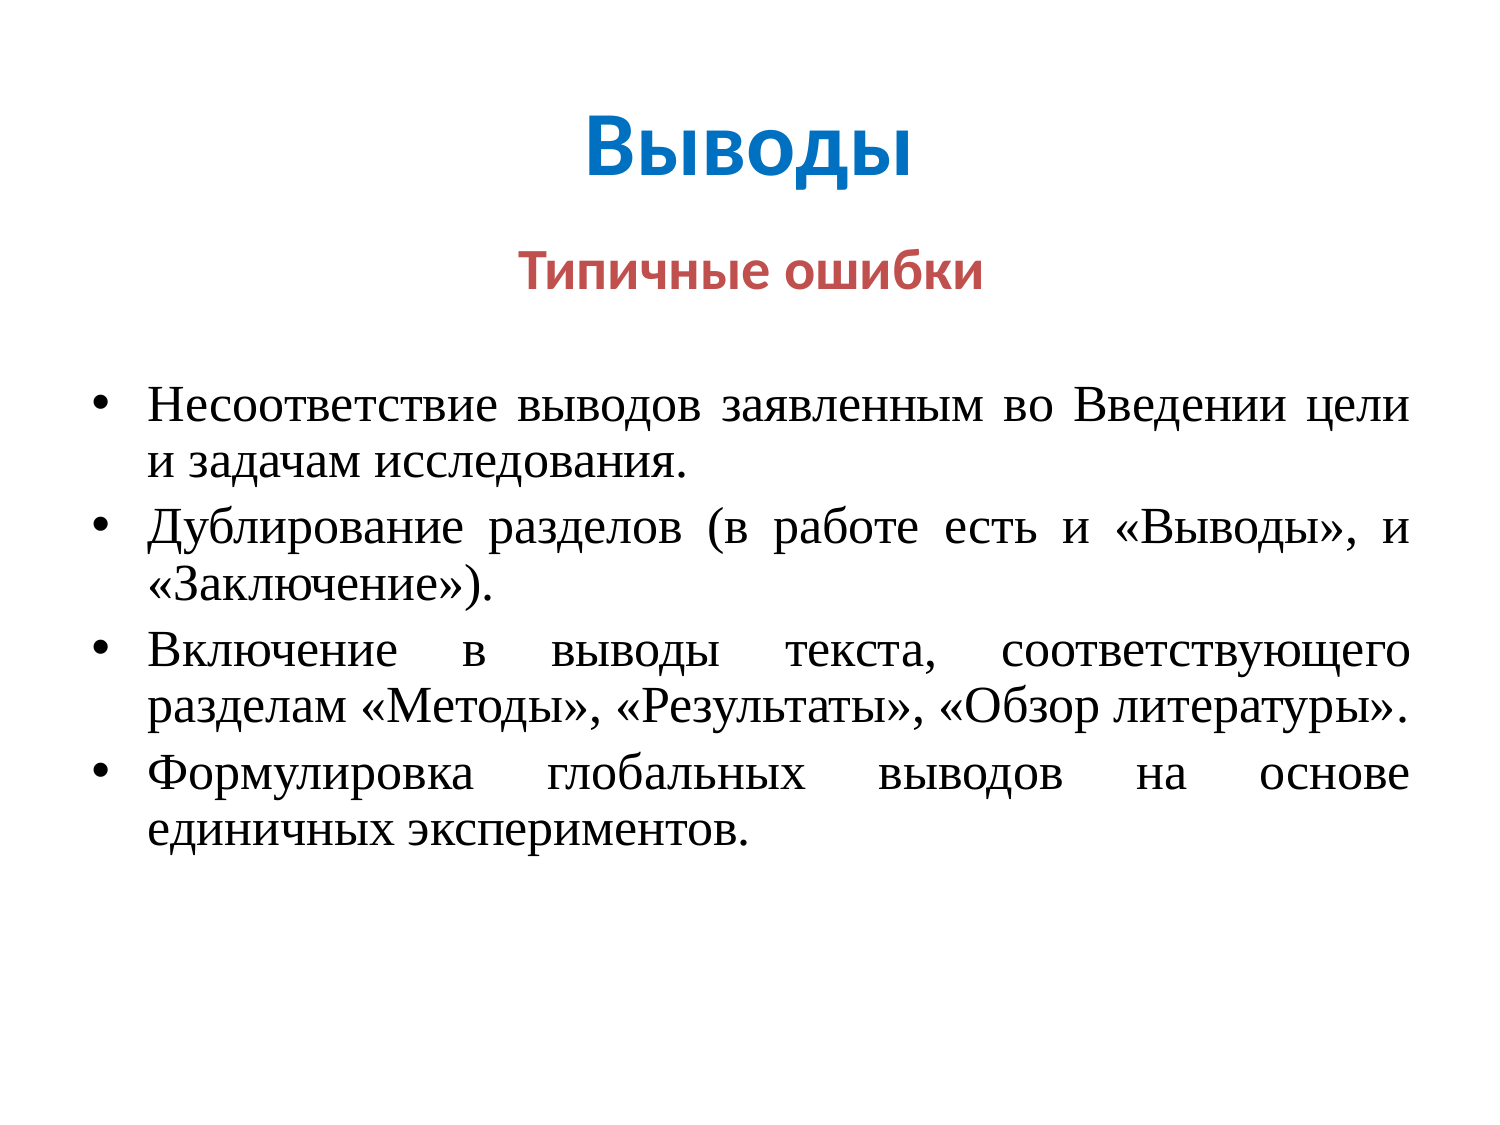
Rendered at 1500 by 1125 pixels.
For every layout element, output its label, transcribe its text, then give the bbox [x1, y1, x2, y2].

list Типичные ошибки Несоответствие выводов заявленным во Введении цели и задачам исследования. Дублирование разделов (в работе есть и «Выводы», и «Заключение»). Включение в выводы текста, соответствующего разделам «Методы», «Результаты», «Обзор литературы». Формулировка глобальных выводов на основе единичных экспериментов. [76, 231, 1427, 975]
title Выводы [75, 45, 1425, 233]
